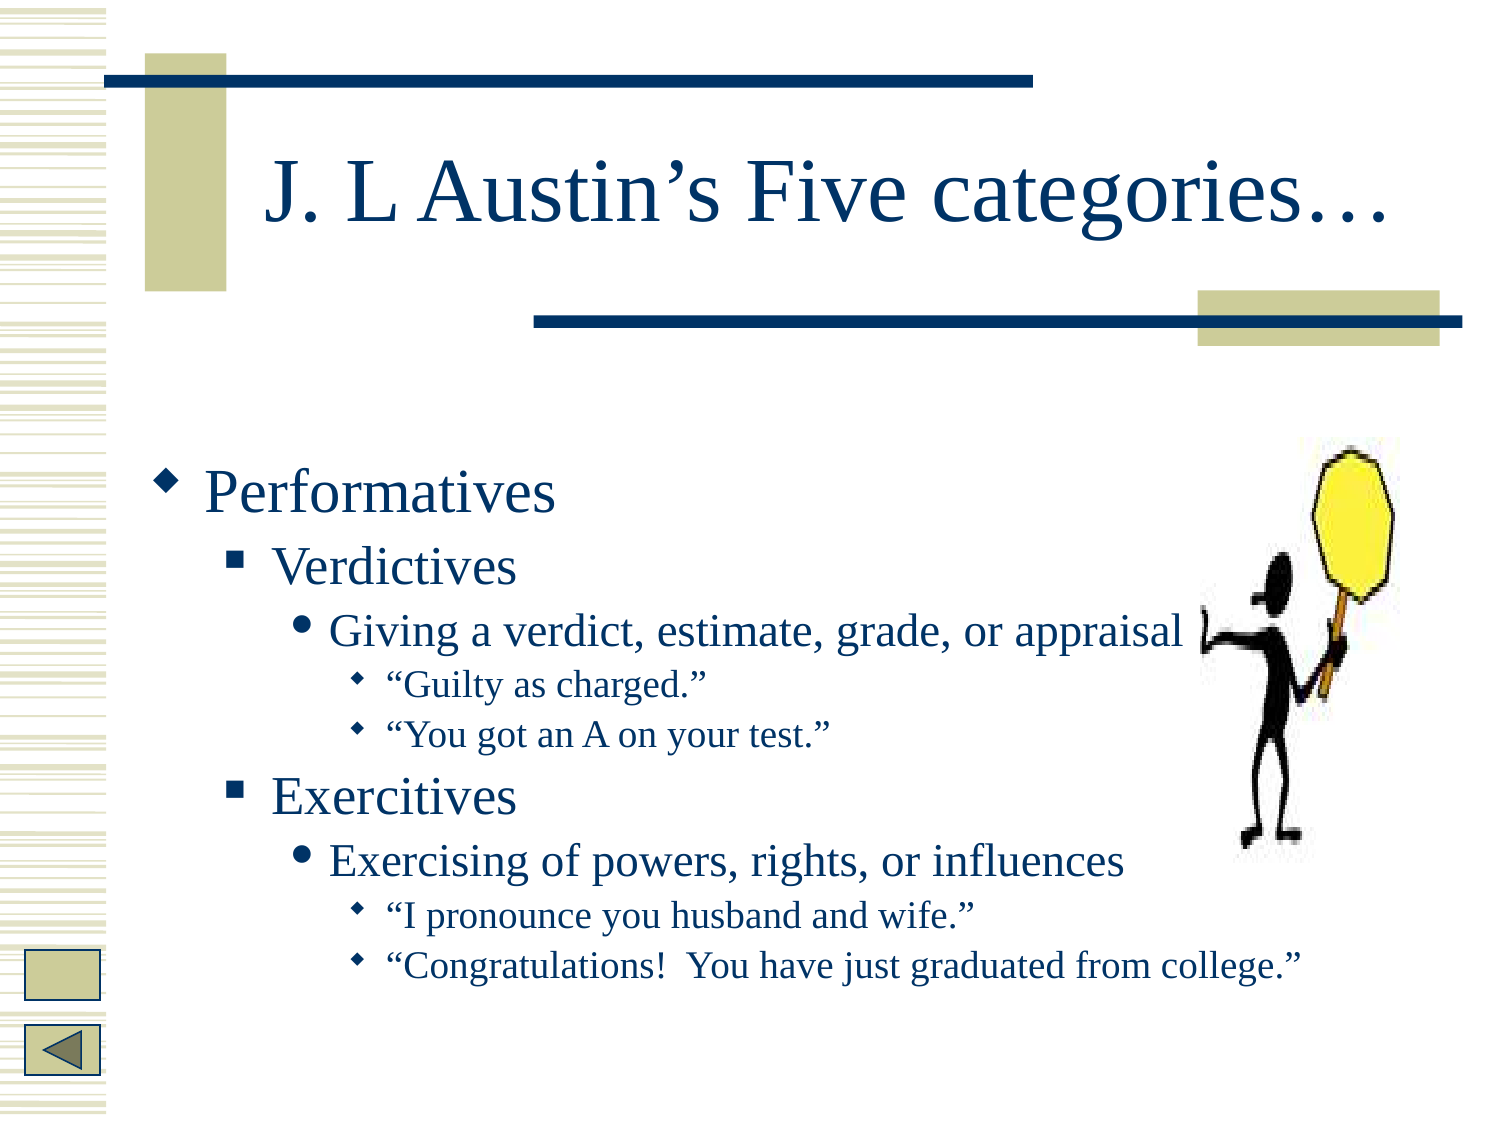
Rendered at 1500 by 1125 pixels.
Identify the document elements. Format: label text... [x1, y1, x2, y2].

text_box [24, 1025, 100, 1076]
text_box [24, 950, 100, 1001]
list Performatives Verdictives Giving a verdict, estimate, grade, or appraisal “Guilty as charged.” “You got an A on your test.” Exercitives Exercising of powers, rights, or influences “I pronounce you husband and wife.” “Congratulations! You have just graduated from college.” [132, 363, 1439, 1001]
title J. L Austin’s Five categories… [224, 99, 1436, 288]
picture [1199, 437, 1401, 863]
